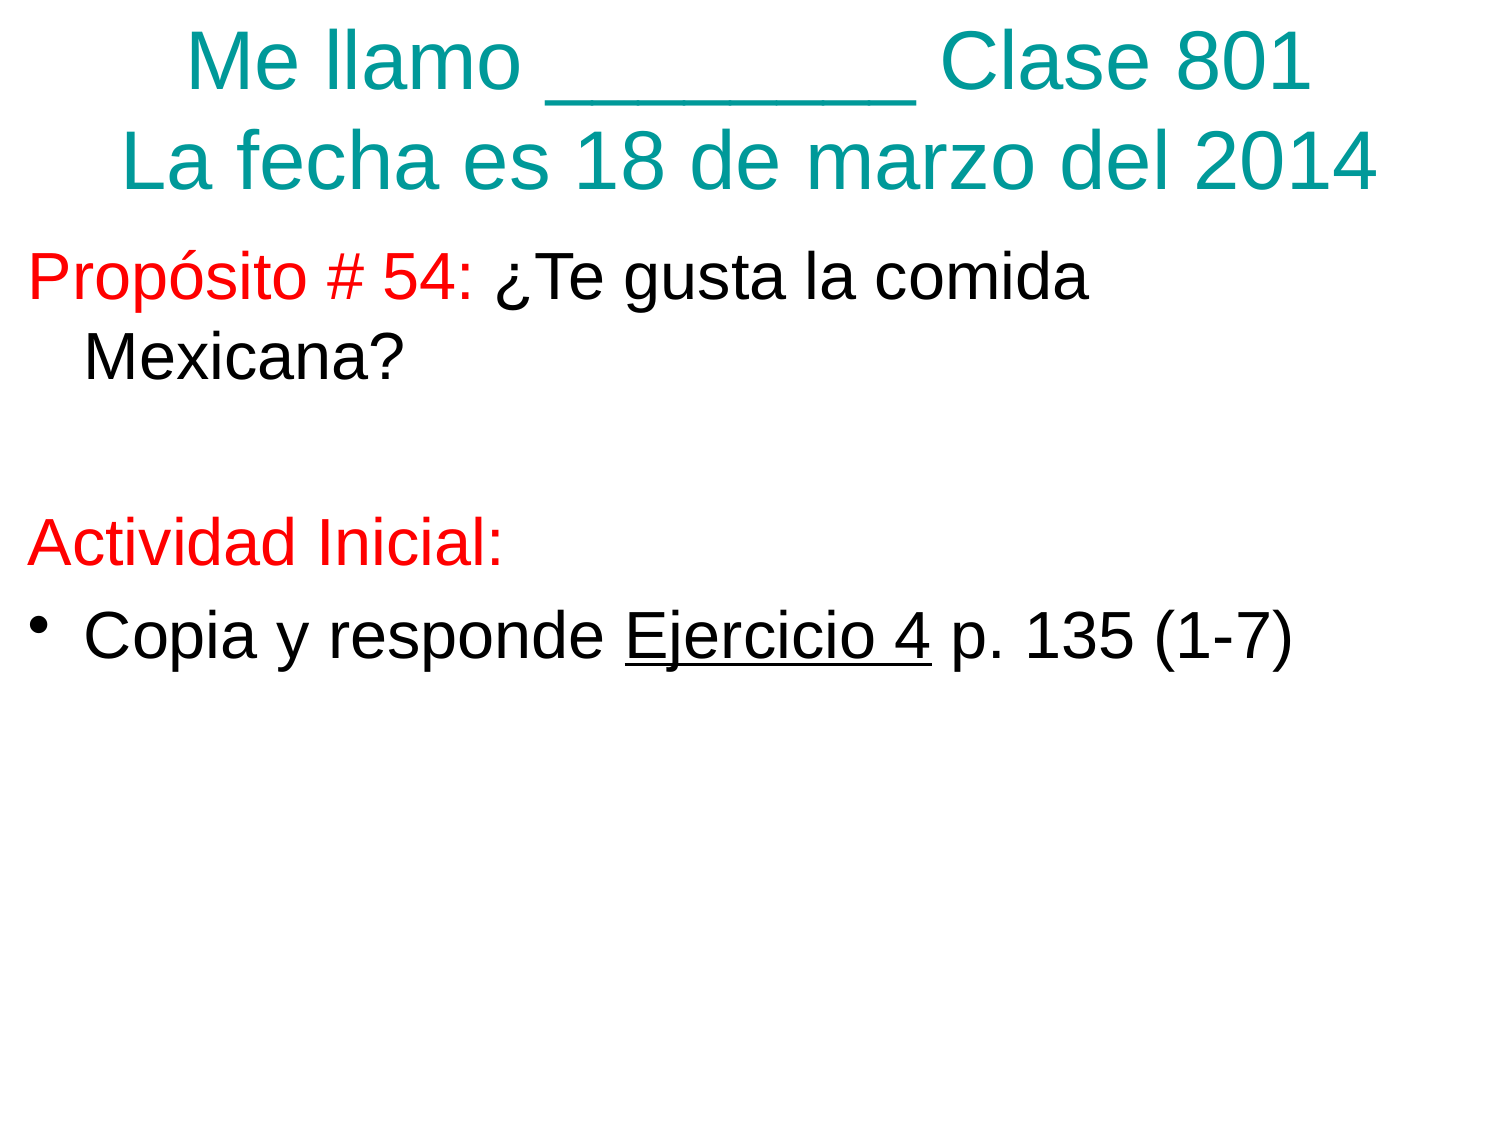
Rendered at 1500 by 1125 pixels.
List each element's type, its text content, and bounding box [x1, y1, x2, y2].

list Propósito # 54: ¿Te gusta la comida Mexicana? Actividad Inicial: Copia y responde Ejercicio 4 p. 135 (1-7) [12, 224, 1363, 968]
title Me llamo ________ Clase 801 La fecha es 18 de marzo del 2014 [37, 12, 1463, 200]
